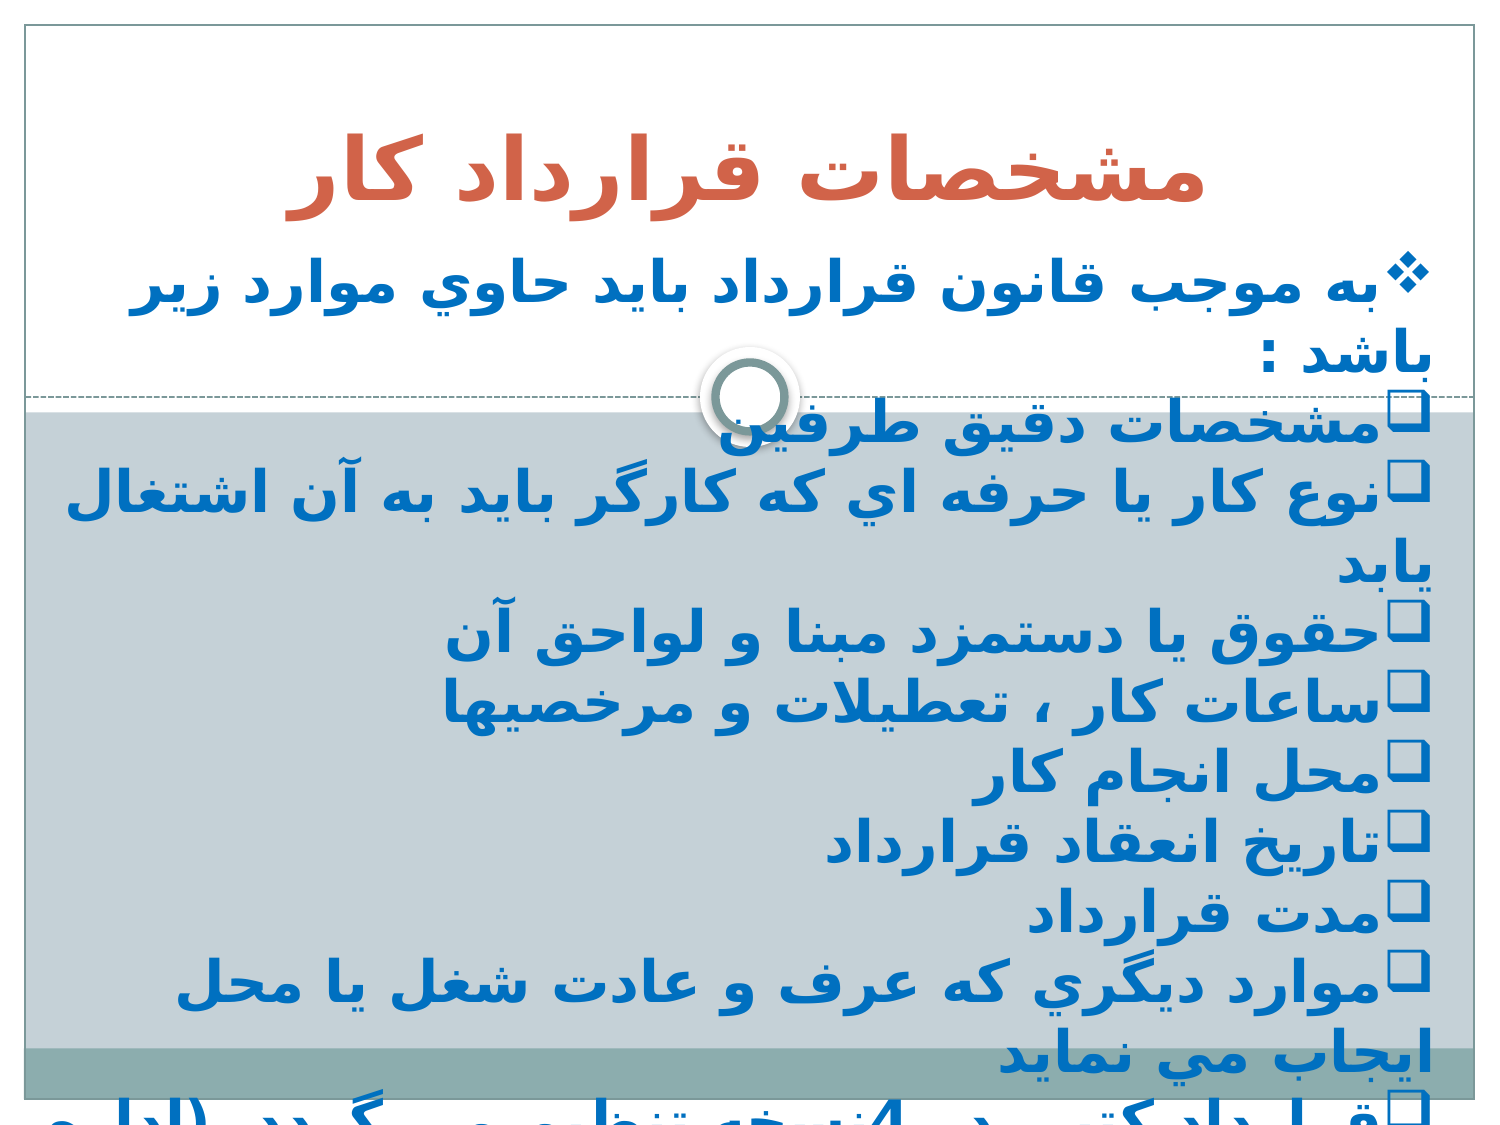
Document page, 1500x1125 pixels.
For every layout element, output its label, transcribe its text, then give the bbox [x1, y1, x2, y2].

text_box به موجب قانون قرارداد بايد حاوي موارد زير باشد : مشخصات دقيق طرفين نوع كار يا حرفه اي كه كارگر بايد به آن اشتغال يابد حقوق يا دستمزد مبنا و لواحق آن ساعات كار ، تعطيلات و مرخصيها محل انجام كار تاريخ انعقاد قرارداد مدت قرارداد موارد ديگري كه عرف و عادت شغل يا محل ايجاب مي نمايد قرارداد كتبي در 4نسخه تنظيم مي گردد. (اداره كار ، شوراي اسلامي كار ،كارگر و كارفرما ) [0, 236, 1450, 1125]
title مشخصات قرارداد كار [112, 62, 1388, 225]
